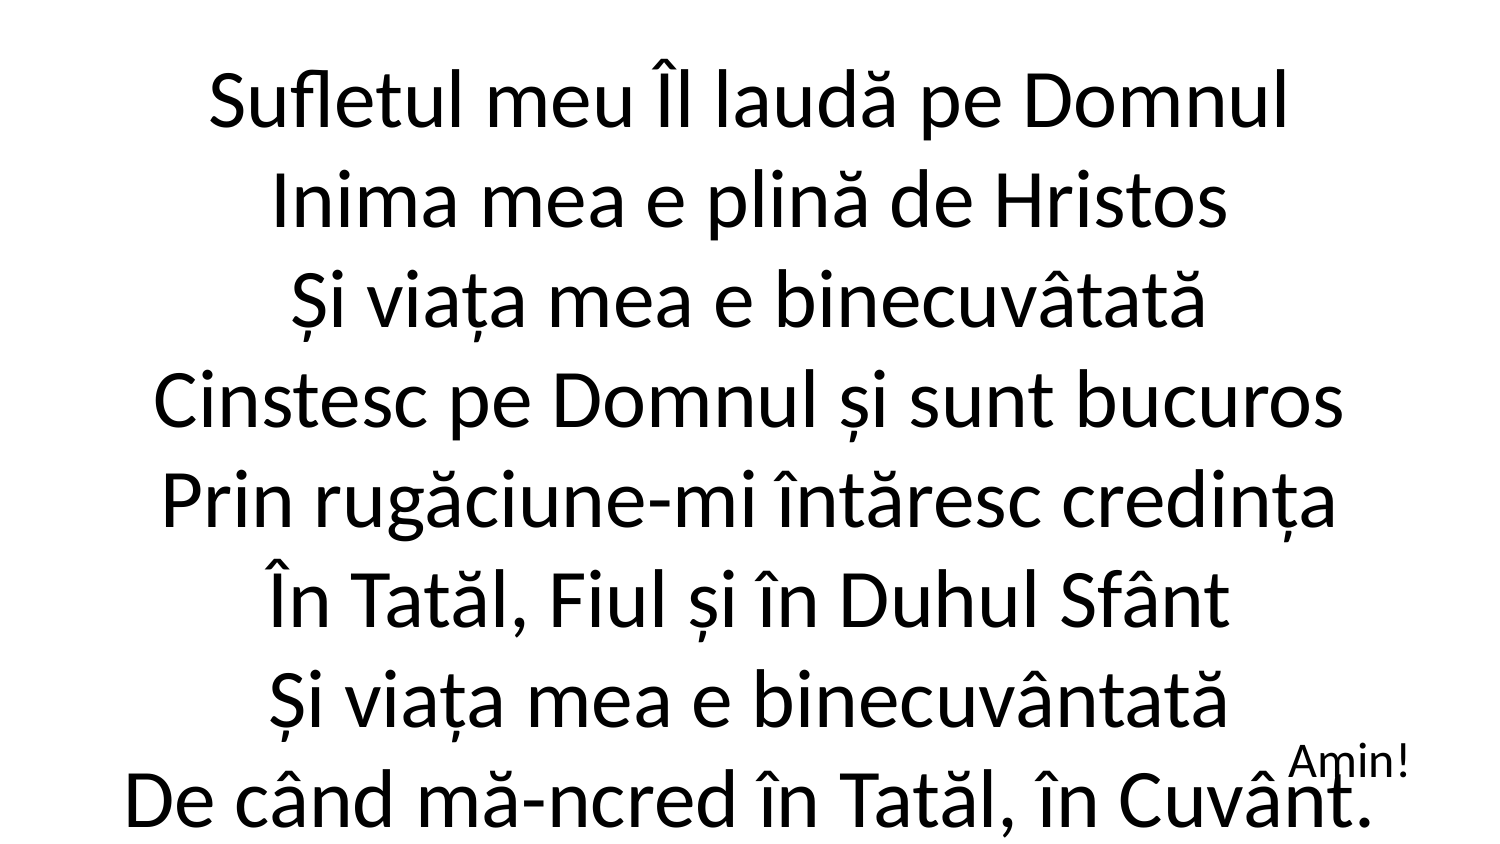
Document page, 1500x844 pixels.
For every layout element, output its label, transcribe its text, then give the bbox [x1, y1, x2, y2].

text_box Amin! [1273, 674, 1427, 795]
text_box Sufletul meu Îl laudă pe Domnul Inima mea e plină de Hristos Și viața mea e binecuvâtată Cinstesc pe Domnul și sunt bucuros Prin rugăciune-mi întăresc credința În Tatăl, Fiul și în Duhul Sfânt Și viața mea e binecuvântată De când mă-ncred în Tatăl, în Cuvânt. [108, 0, 1392, 844]
